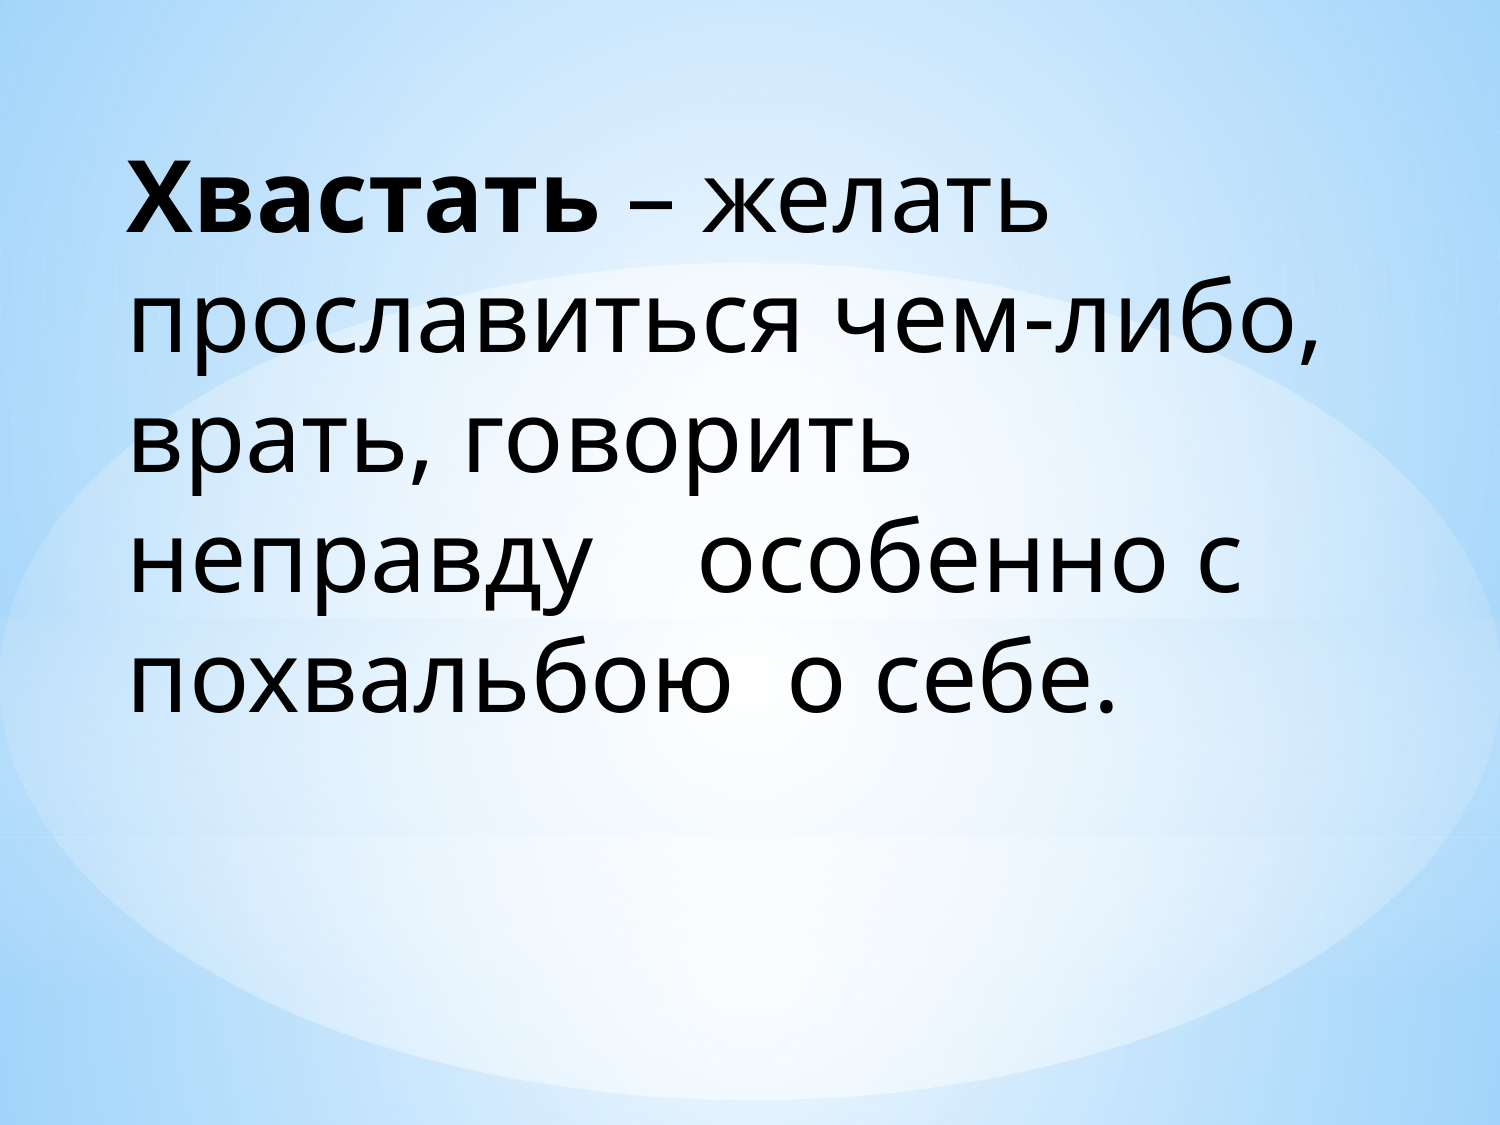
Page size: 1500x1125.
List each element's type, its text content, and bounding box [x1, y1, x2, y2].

text_box Хвастать – желать прославиться чем-либо, врать, говорить неправду особенно с похвальбою о себе. [112, 125, 1412, 785]
